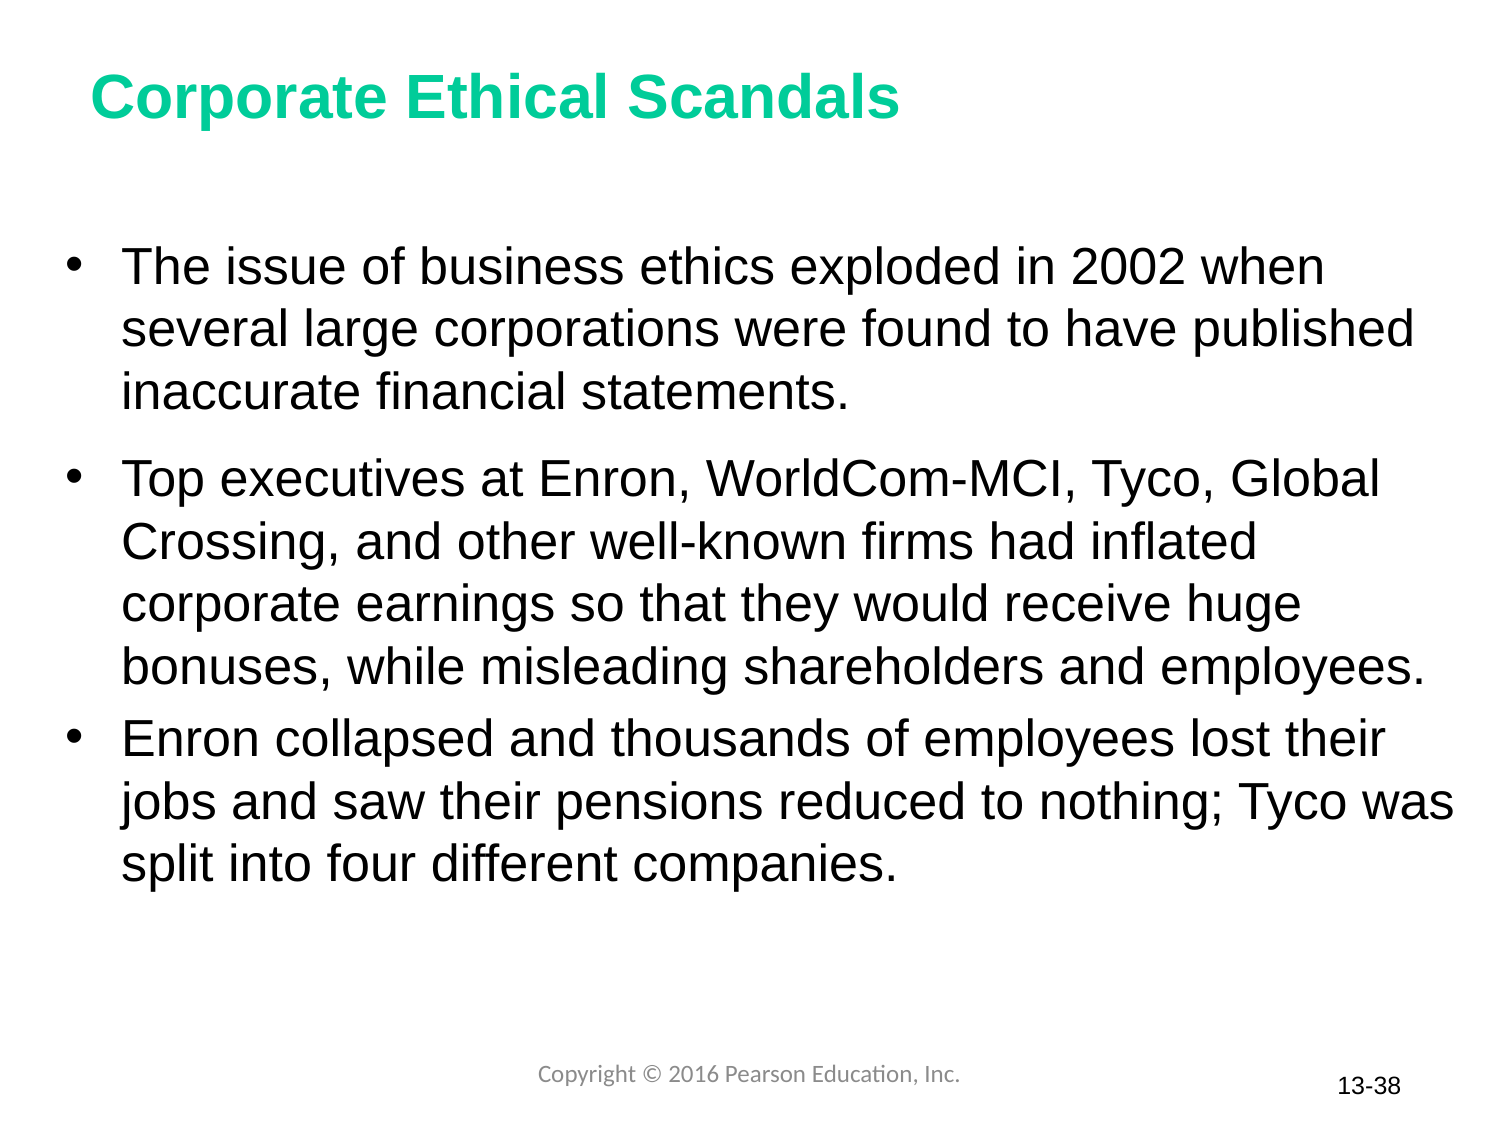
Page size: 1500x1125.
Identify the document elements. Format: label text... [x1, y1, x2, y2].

title Corporate Ethical Scandals [75, 0, 1425, 188]
footer Copyright © 2016 Pearson Education, Inc. [512, 1042, 988, 1103]
list The issue of business ethics exploded in 2002 when several large corporations were found to have published inaccurate financial statements. Top executives at Enron, WorldCom-MCI, Tyco, Global Crossing, and other well-known firms had inflated corporate earnings so that they would receive huge bonuses, while misleading shareholders and employees. Enron collapsed and thousands of employees lost their jobs and saw their pensions reduced to nothing; Tyco was split into four different companies. [50, 224, 1500, 1125]
